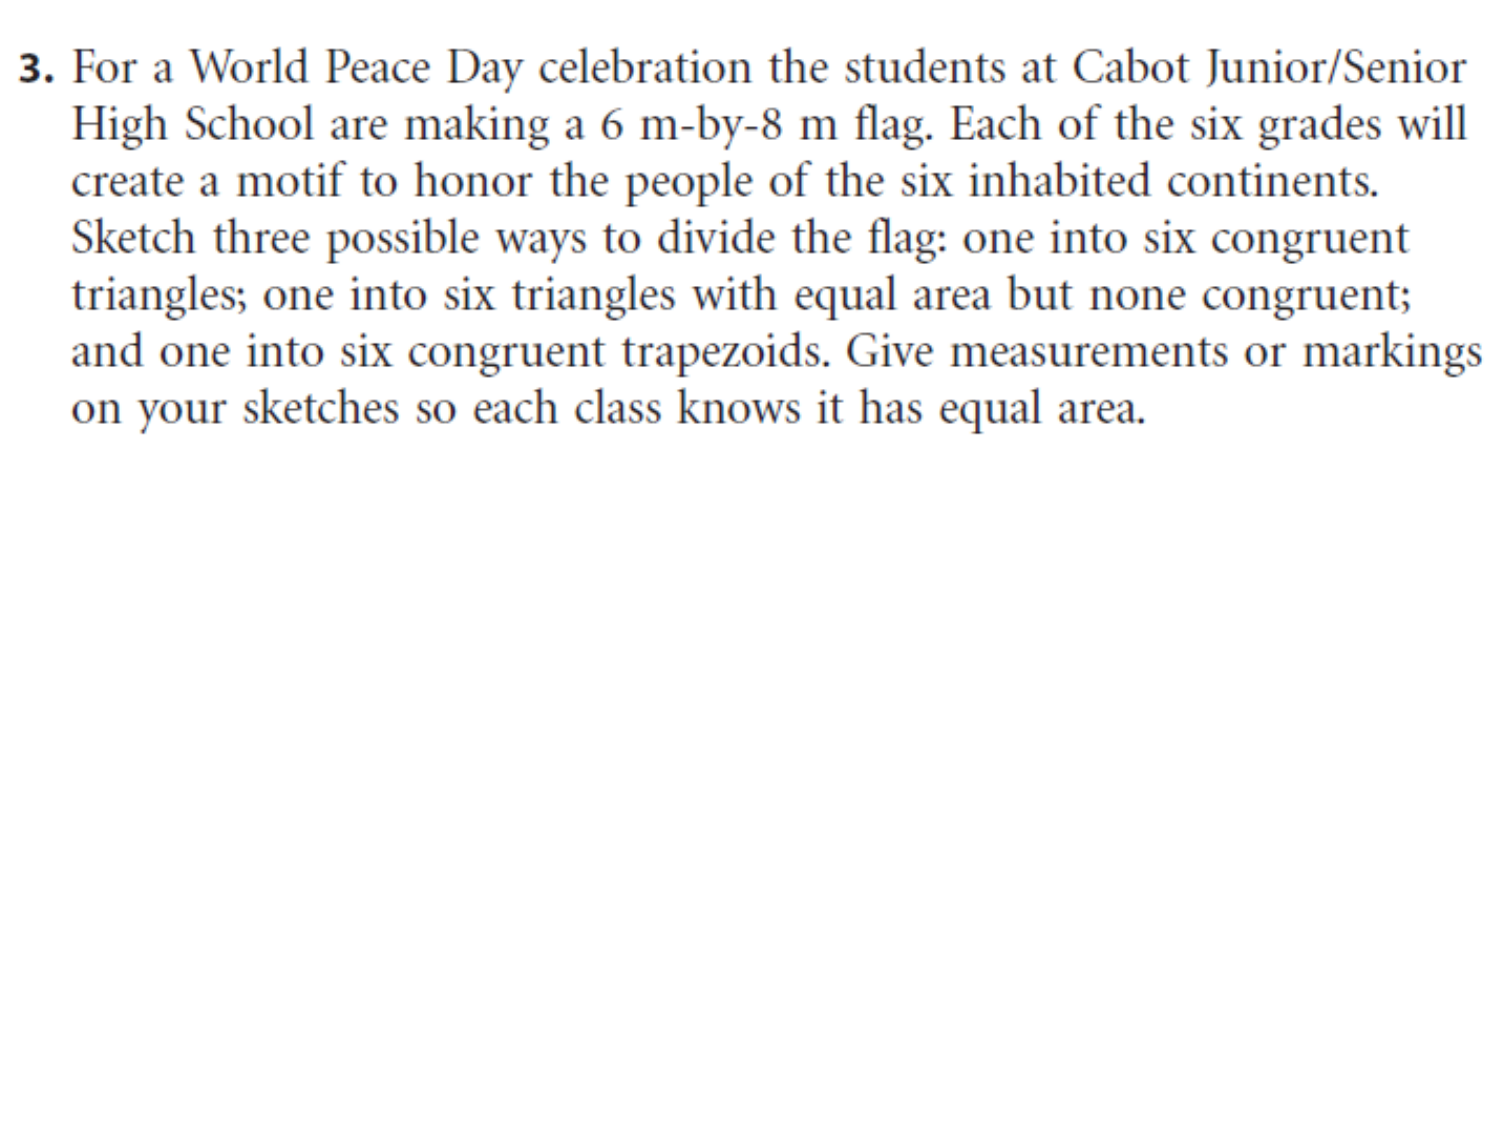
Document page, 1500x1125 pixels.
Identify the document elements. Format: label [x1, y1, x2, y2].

picture [0, 37, 1500, 447]
